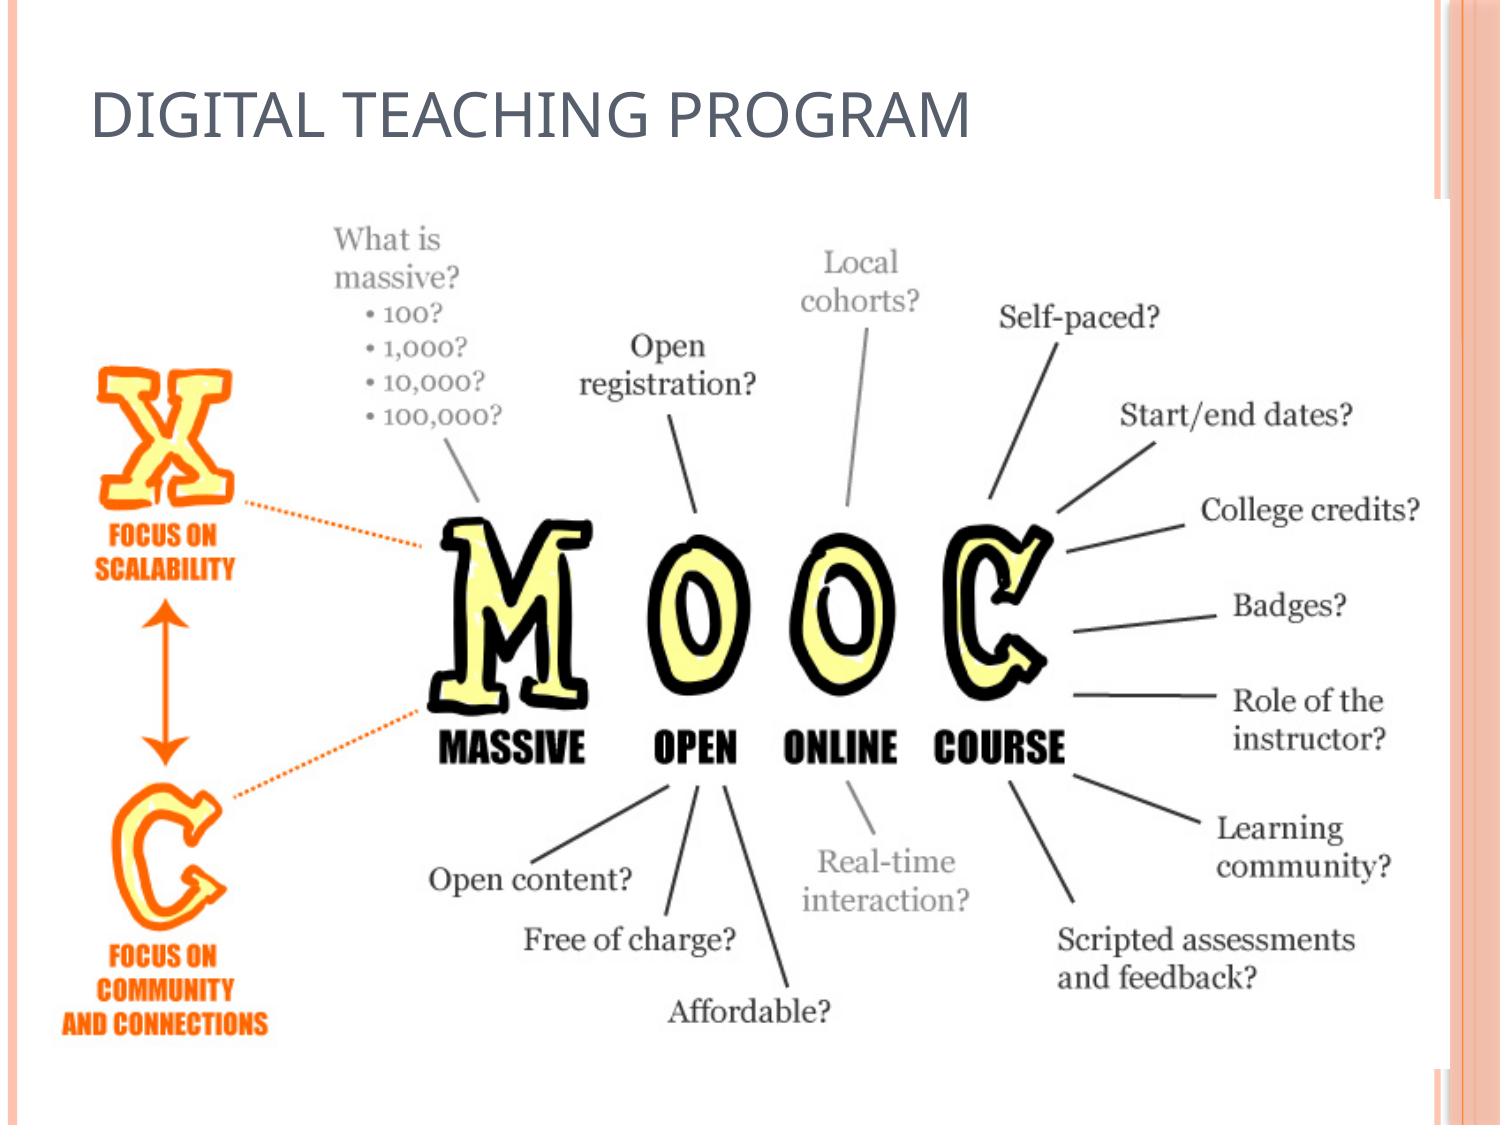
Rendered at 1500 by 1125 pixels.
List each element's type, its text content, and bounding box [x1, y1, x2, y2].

title Digital Teaching Program [75, 45, 1300, 195]
picture [36, 199, 1451, 1070]
